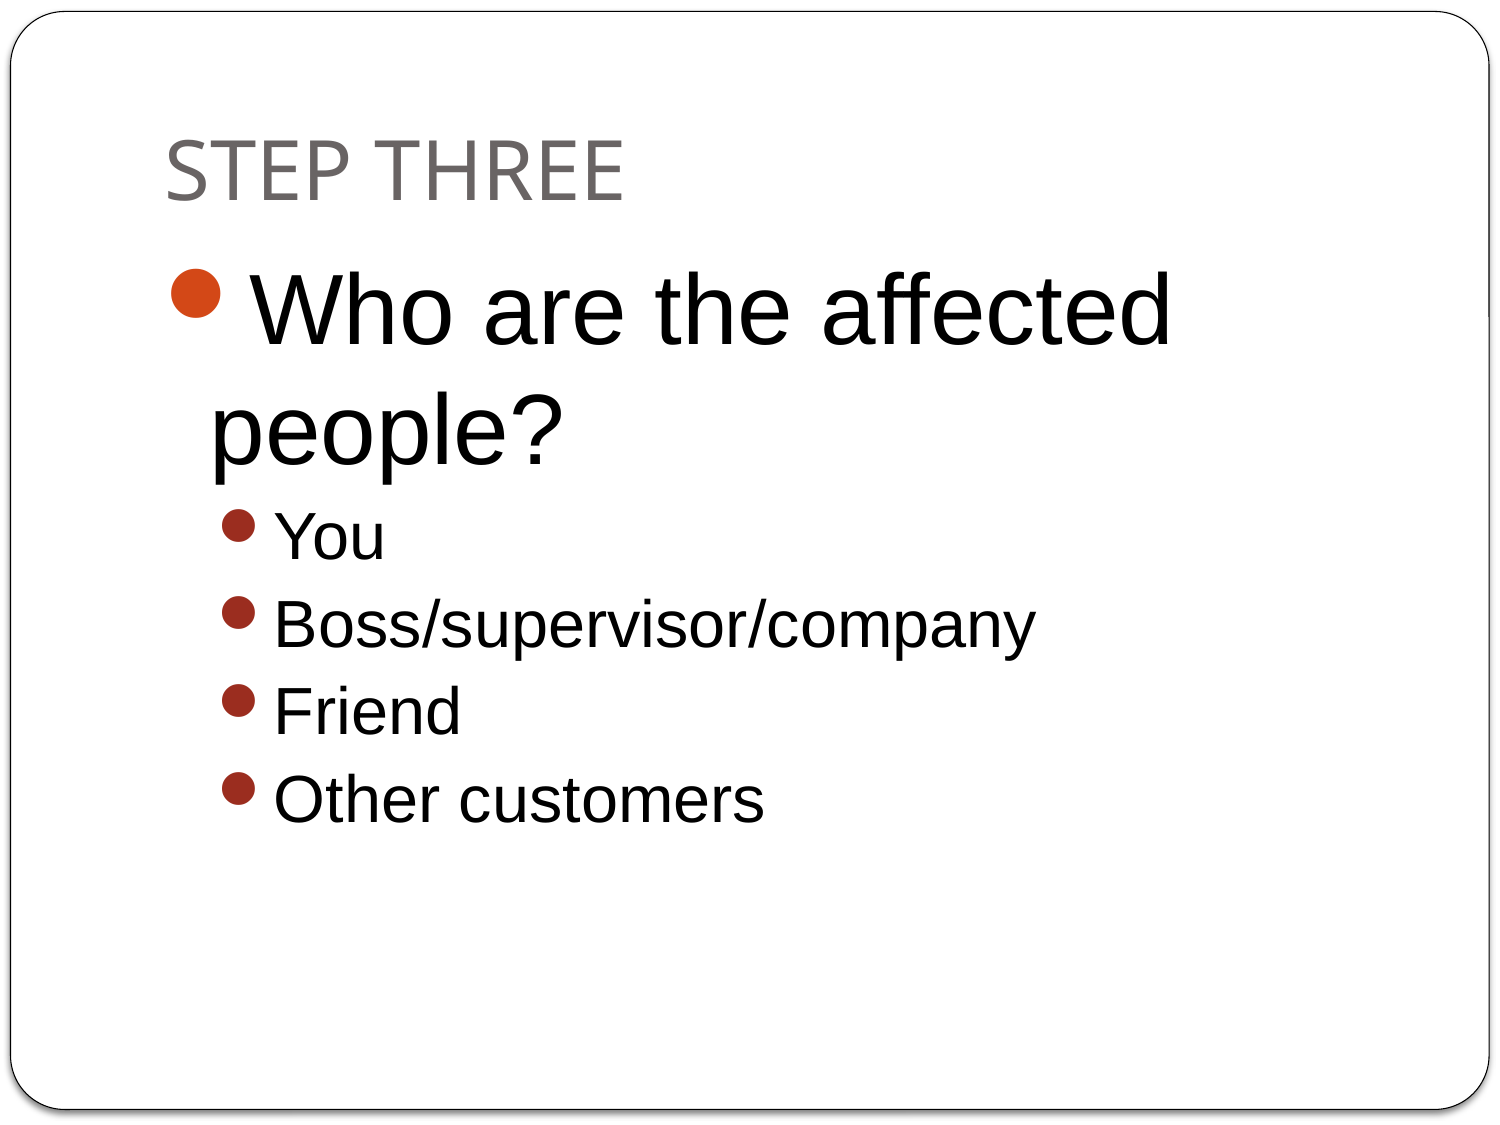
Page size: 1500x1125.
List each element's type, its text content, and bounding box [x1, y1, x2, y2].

title STEP THREE [150, 45, 1425, 233]
list Who are the affected people? You Boss/supervisor/company Friend Other customers [150, 237, 1425, 1063]
